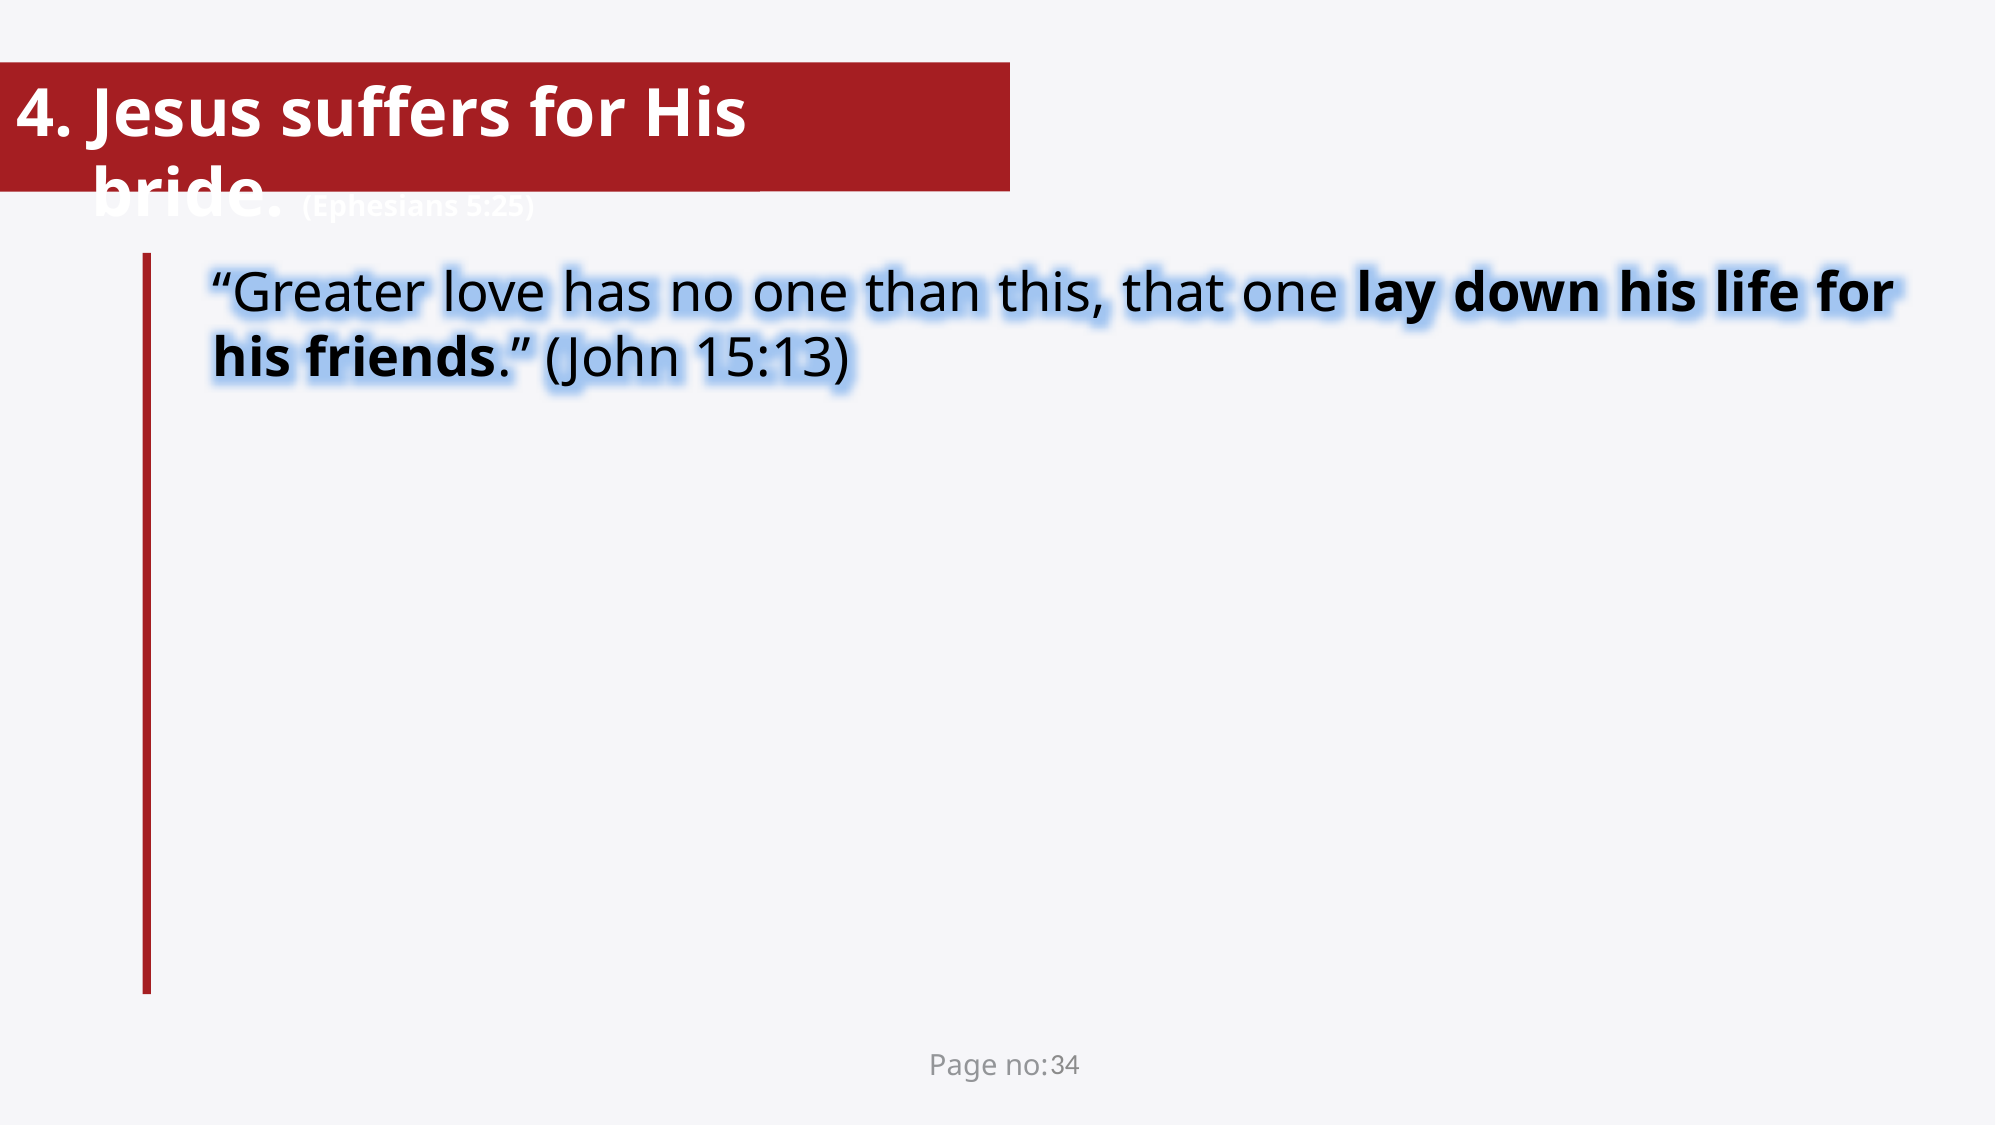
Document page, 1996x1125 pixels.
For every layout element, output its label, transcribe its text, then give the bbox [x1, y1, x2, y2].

text_box “Greater love has no one than this, that one lay down his life for his friends.” (John 15:13) [198, 249, 1911, 395]
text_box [1, 62, 1011, 194]
